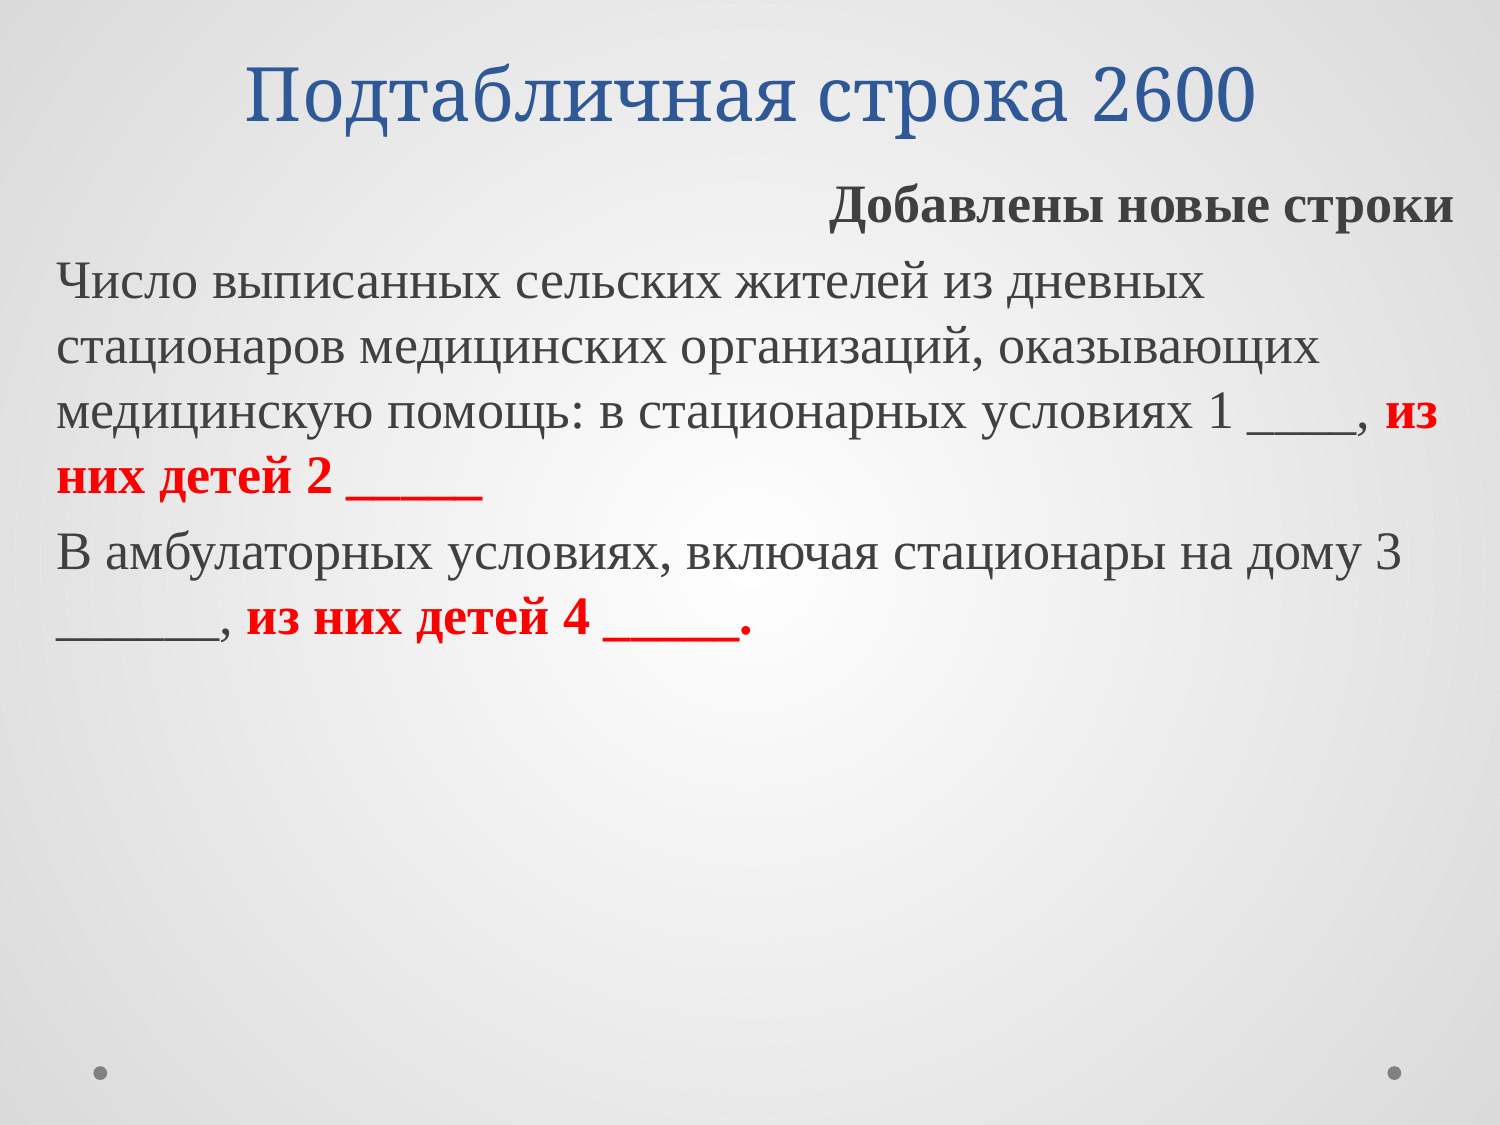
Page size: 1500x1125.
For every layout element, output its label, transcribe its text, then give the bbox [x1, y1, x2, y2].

list Добавлены новые строки Число выписанных сельских жителей из дневных стационаров медицинских организаций, оказывающих медицинскую помощь: в стационарных условиях 1 ____, из них детей 2 _____ В амбулаторных условиях, включая стационары на дому 3 ______, из них детей 4 _____. [41, 160, 1471, 1005]
title Подтабличная строка 2600 [76, 30, 1427, 145]
